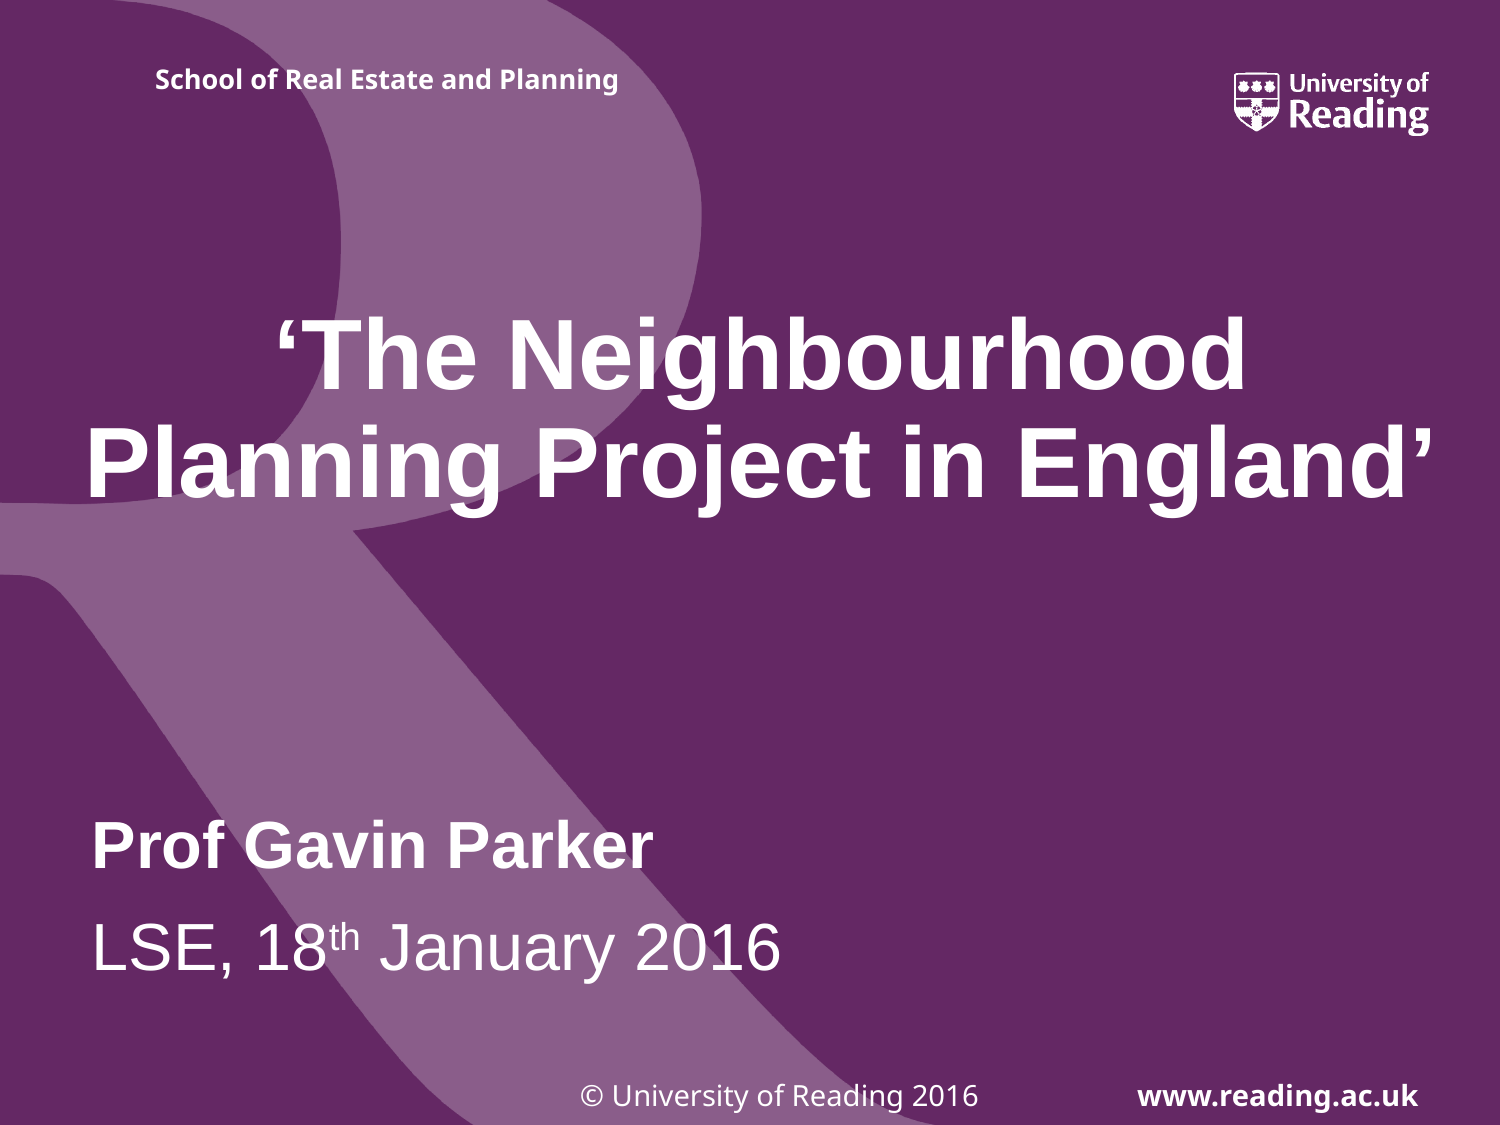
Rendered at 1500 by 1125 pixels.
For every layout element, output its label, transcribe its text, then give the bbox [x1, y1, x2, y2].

picture [0, 0, 1010, 1125]
picture [1234, 72, 1429, 136]
subtitle Prof Gavin Parker LSE, 18th January 2016 [76, 786, 1424, 939]
title ‘The Neighbourhood Planning Project in England’ [64, 196, 1459, 528]
